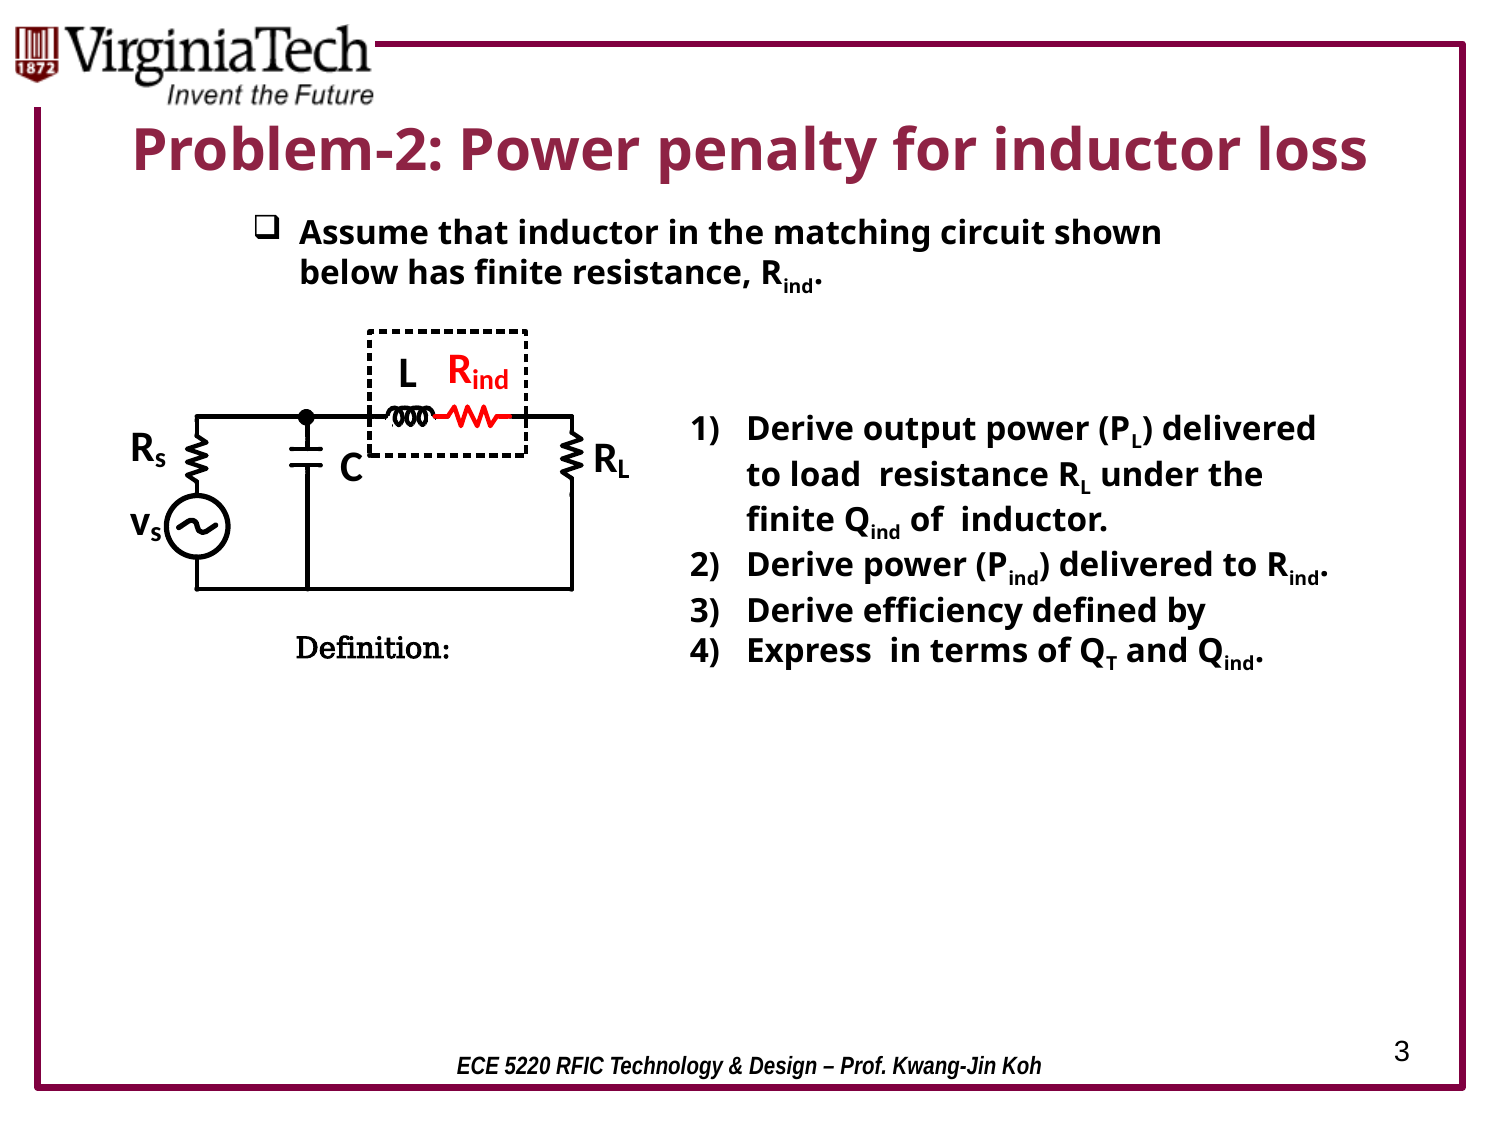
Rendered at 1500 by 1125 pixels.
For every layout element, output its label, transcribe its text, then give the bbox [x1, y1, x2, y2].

slide_number 3 [1074, 1024, 1425, 1103]
picture [15, 24, 375, 107]
text_box Assume that inductor in the matching circuit shown below has finite resistance, Rind. [237, 204, 1250, 305]
title Problem-2: Power penalty for inductor loss [75, 104, 1425, 213]
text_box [124, 324, 635, 597]
